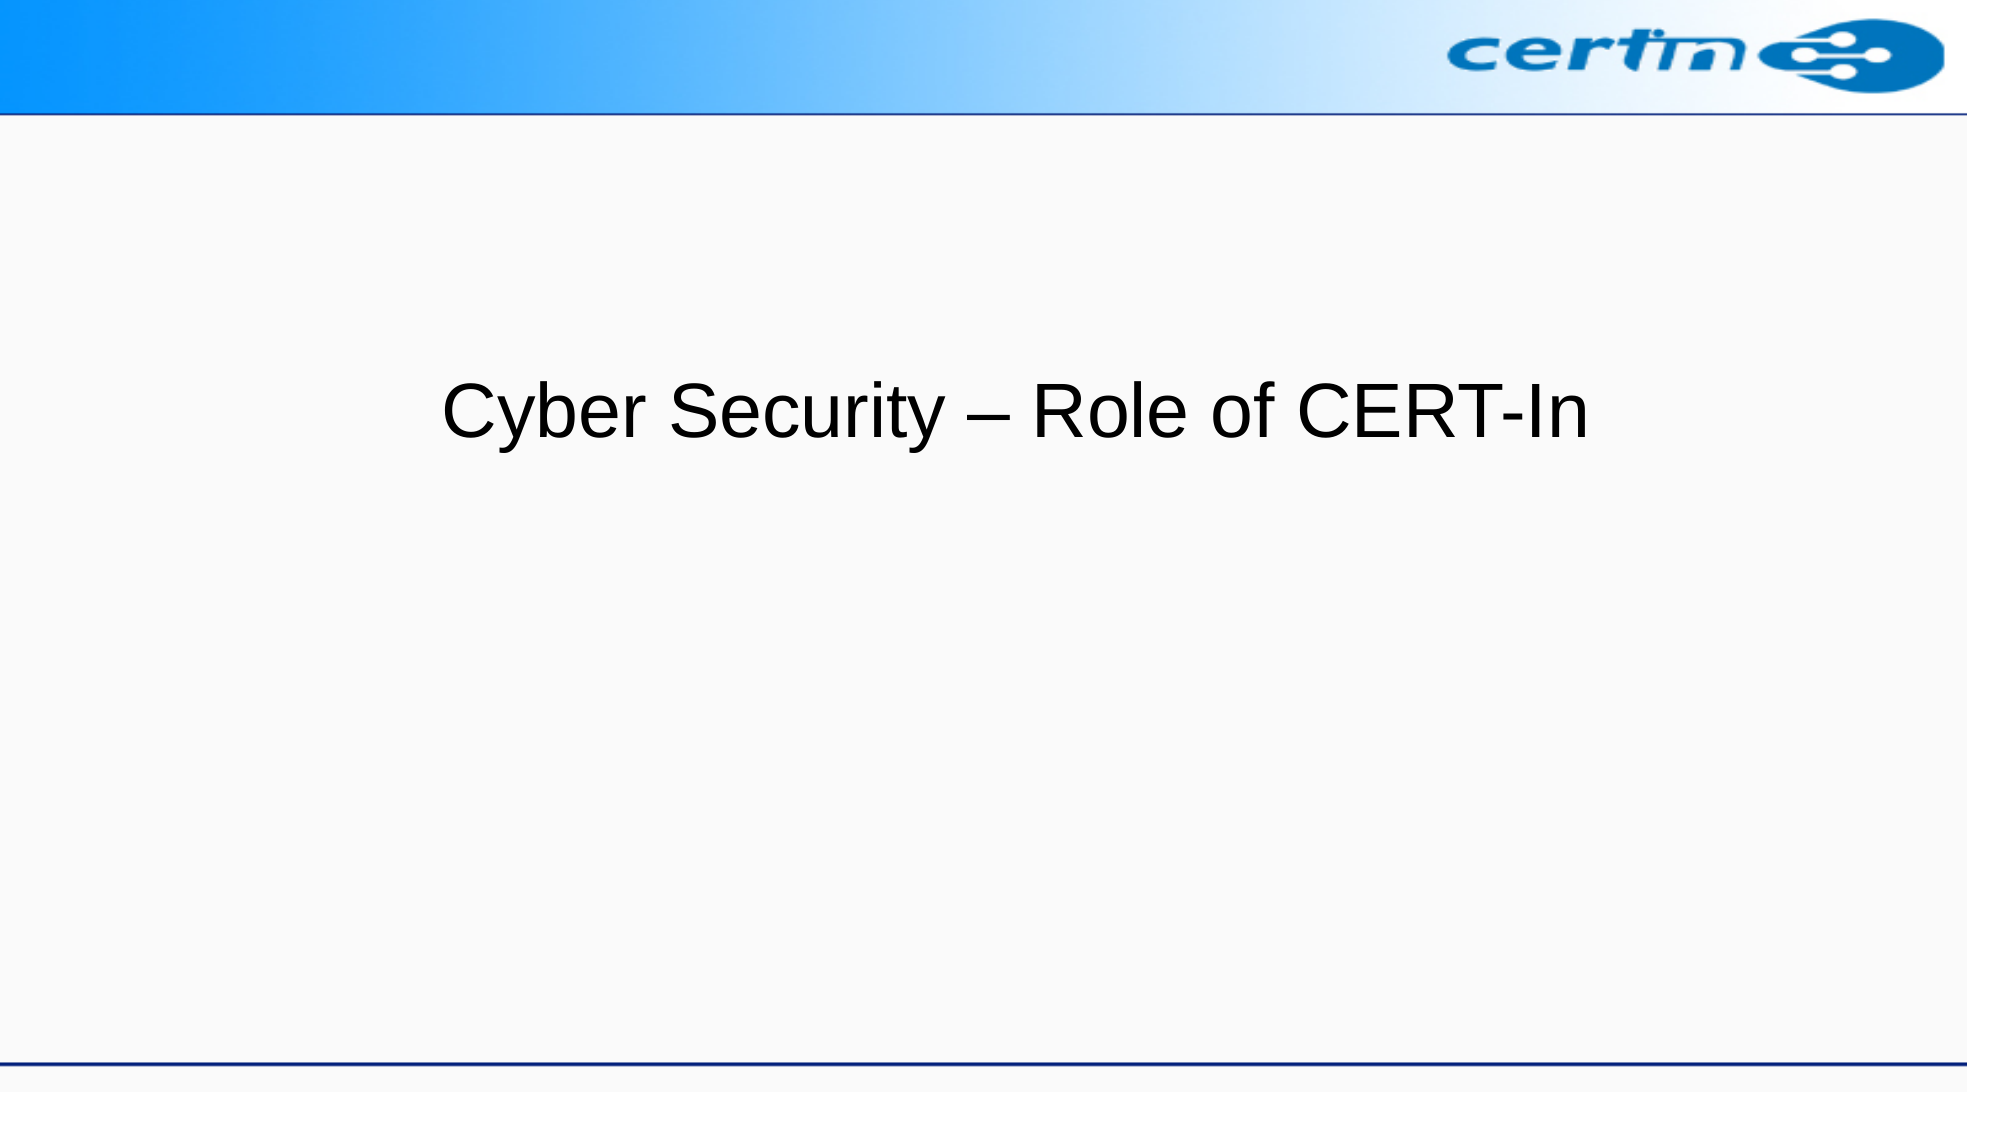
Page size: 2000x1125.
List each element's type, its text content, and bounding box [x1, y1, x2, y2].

title Cyber Security – Role of CERT-In [166, 199, 1867, 613]
picture [0, 0, 1967, 1092]
